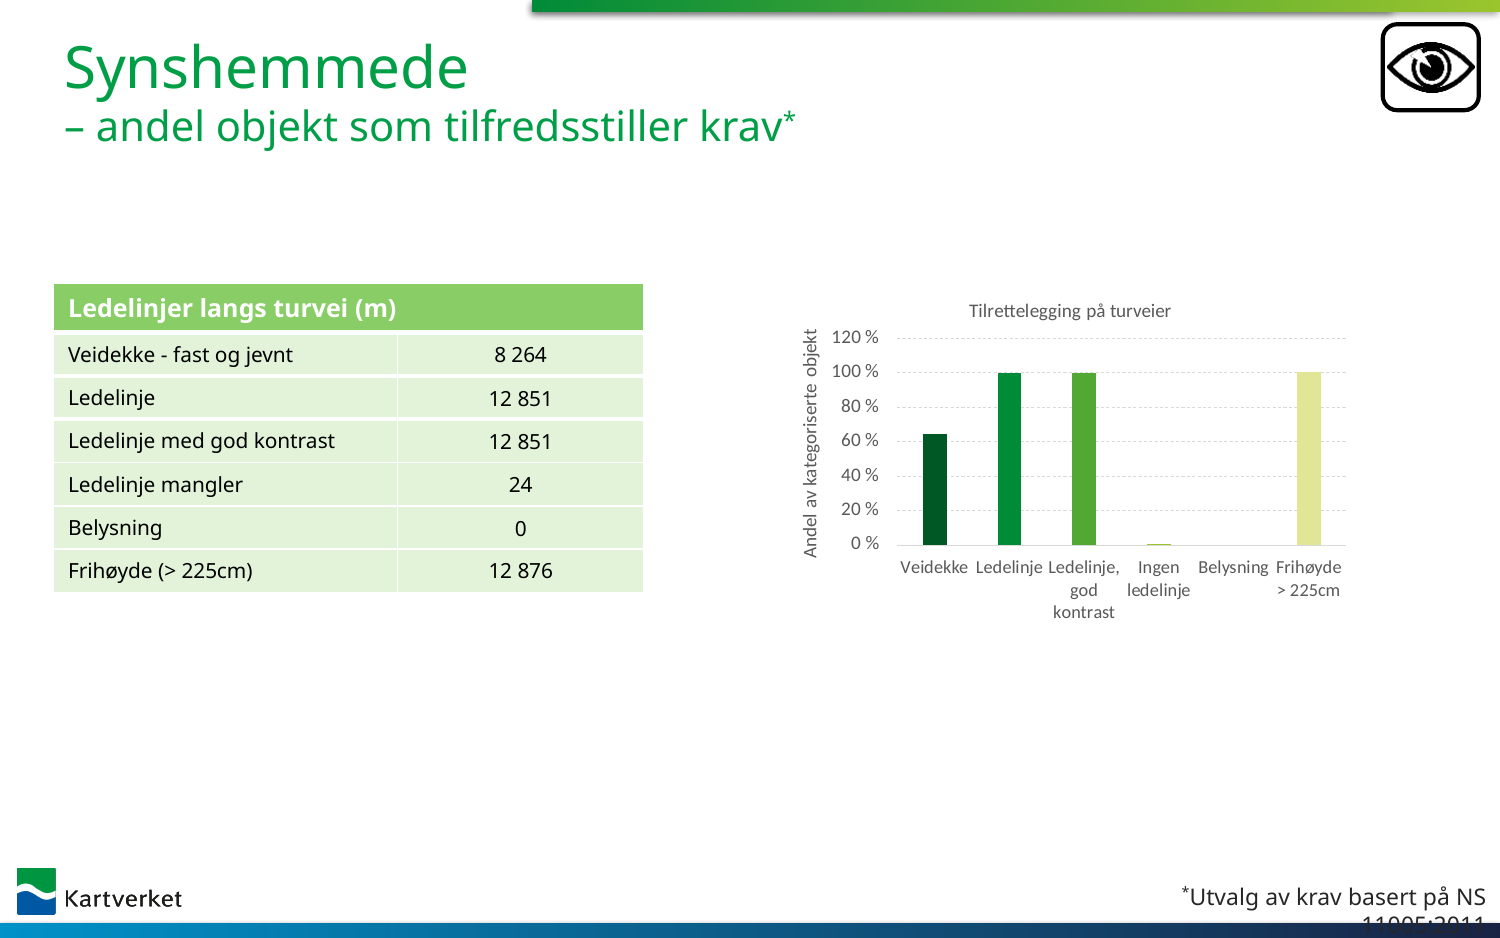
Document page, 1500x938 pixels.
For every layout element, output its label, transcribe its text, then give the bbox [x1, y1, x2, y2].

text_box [1382, 24, 1480, 111]
table_cell Ledelinje med god kontrast [54, 421, 397, 462]
text_box Synshemmede – andel objekt som tilfredsstiller krav* [49, 24, 1431, 158]
picture [791, 291, 1349, 630]
table_cell Frihøyde (> 225cm) [54, 550, 397, 592]
table_cell 12 876 [398, 550, 643, 592]
table_cell 12 851 [398, 378, 643, 417]
table_cell Ledelinje [54, 378, 397, 417]
table_cell 0 [398, 507, 643, 548]
table_cell Veidekke - fast og jevnt [54, 335, 397, 374]
table_cell Belysning [54, 507, 397, 548]
table_cell Ledelinje mangler [54, 463, 397, 505]
table_header Ledelinjer langs turvei (m) [54, 284, 643, 330]
table_cell 8 264 [398, 335, 643, 374]
table_cell 24 [398, 463, 643, 505]
table_cell 12 851 [398, 421, 643, 462]
text_box *Utvalg av krav basert på NS 11005:2011 [1068, 873, 1500, 938]
